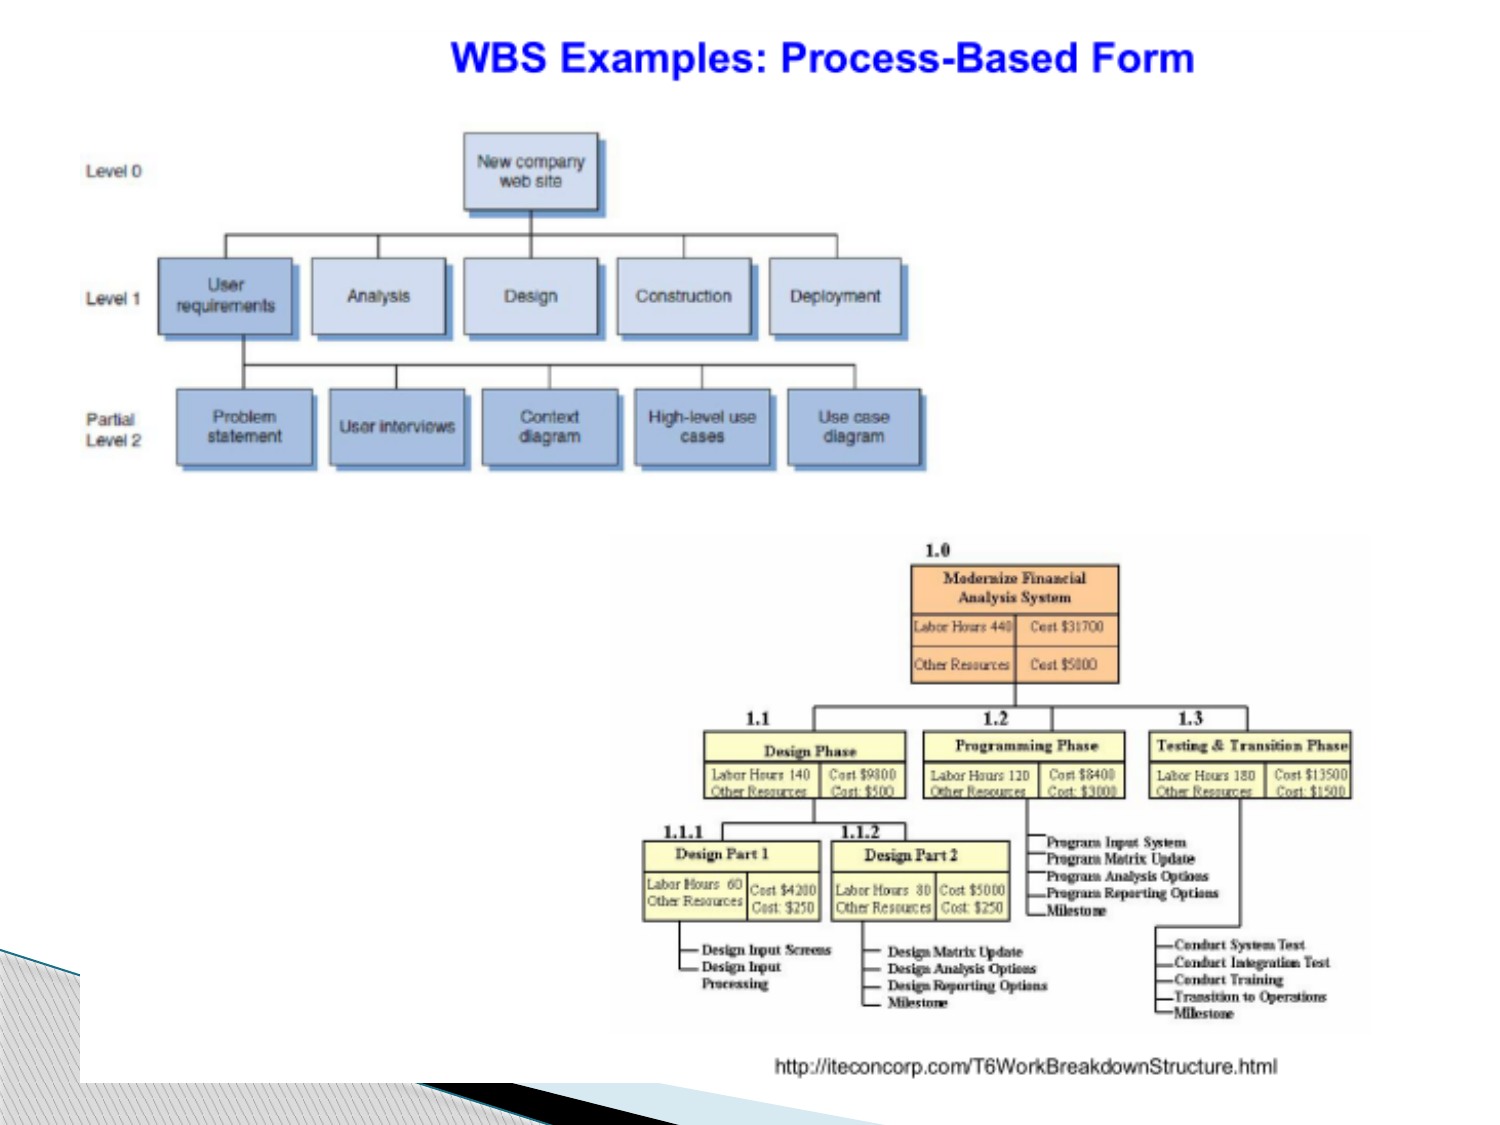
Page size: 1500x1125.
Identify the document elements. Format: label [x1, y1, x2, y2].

picture [80, 30, 1436, 1083]
